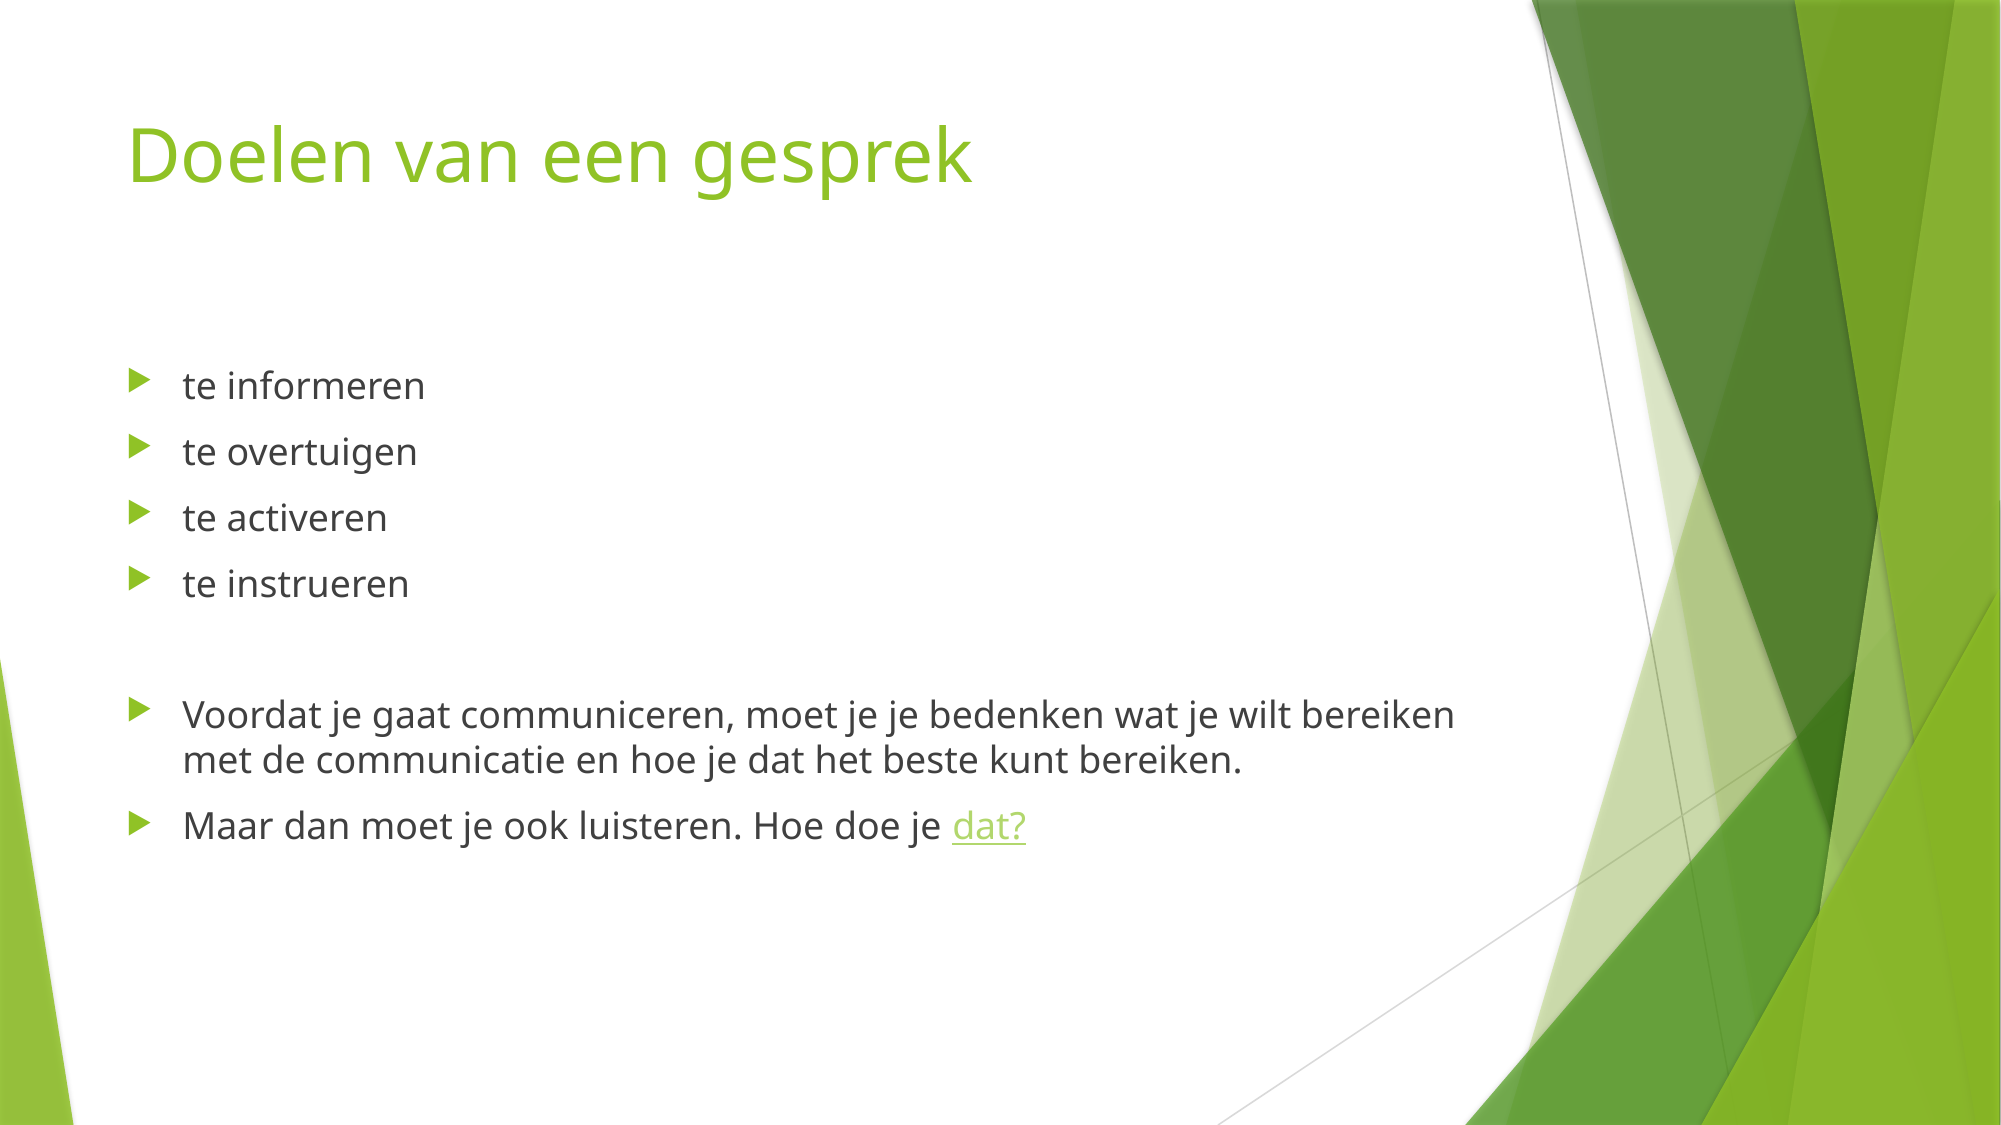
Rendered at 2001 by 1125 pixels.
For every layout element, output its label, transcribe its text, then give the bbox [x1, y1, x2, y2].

list te informeren te overtuigen te activeren te instrueren Voordat je gaat communiceren, moet je je bedenken wat je wilt bereiken met de communicatie en hoe je dat het beste kunt bereiken. Maar dan moet je ook luisteren. Hoe doe je dat? [111, 354, 1522, 992]
title Doelen van een gesprek [111, 99, 1522, 317]
